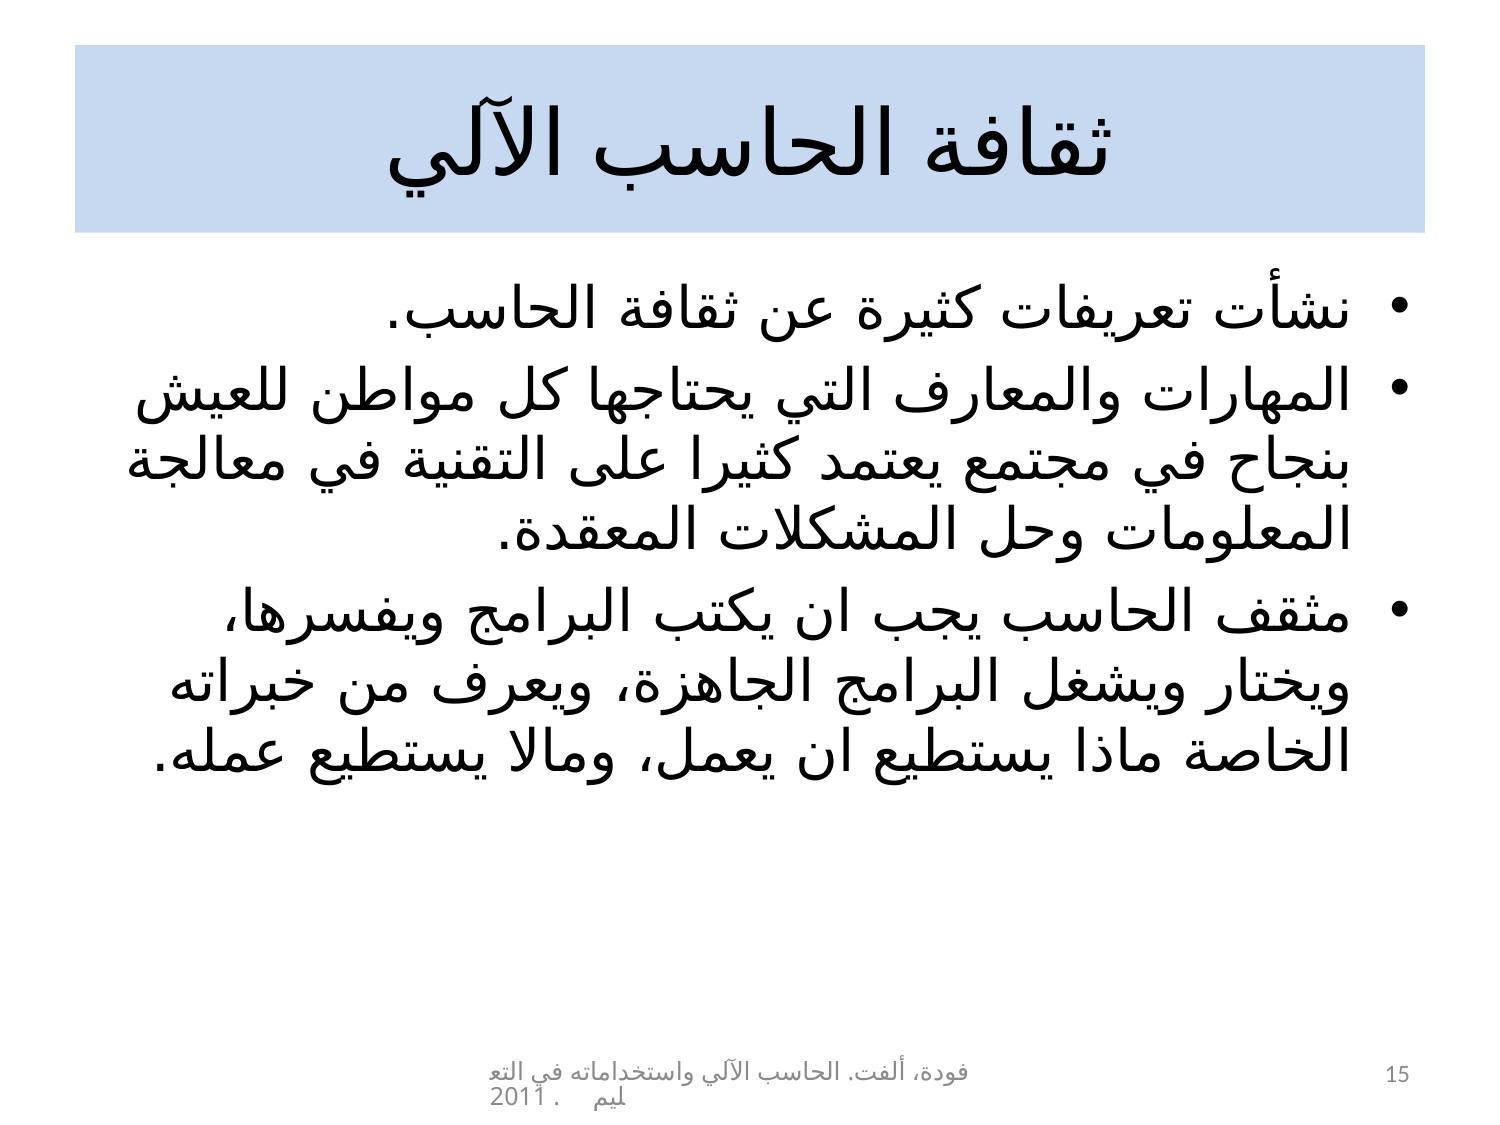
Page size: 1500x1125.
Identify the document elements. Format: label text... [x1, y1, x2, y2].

title ثقافة الحاسب الآلي [75, 45, 1425, 233]
footer فودة، ألفت. الحاسب الآلي واستخداماته في التعليم. 2011 [474, 1042, 988, 1103]
list نشأت تعريفات كثيرة عن ثقافة الحاسب. المهارات والمعارف التي يحتاجها كل مواطن للعيش بنجاح في مجتمع يعتمد كثيرا على التقنية في معالجة المعلومات وحل المشكلات المعقدة. مثقف الحاسب يجب ان يكتب البرامج ويفسرها، ويختار ويشغل البرامج الجاهزة، ويعرف من خبراته الخاصة ماذا يستطيع ان يعمل، ومالا يستطيع عمله. [75, 262, 1425, 1005]
slide_number 15 [1074, 1042, 1425, 1103]
